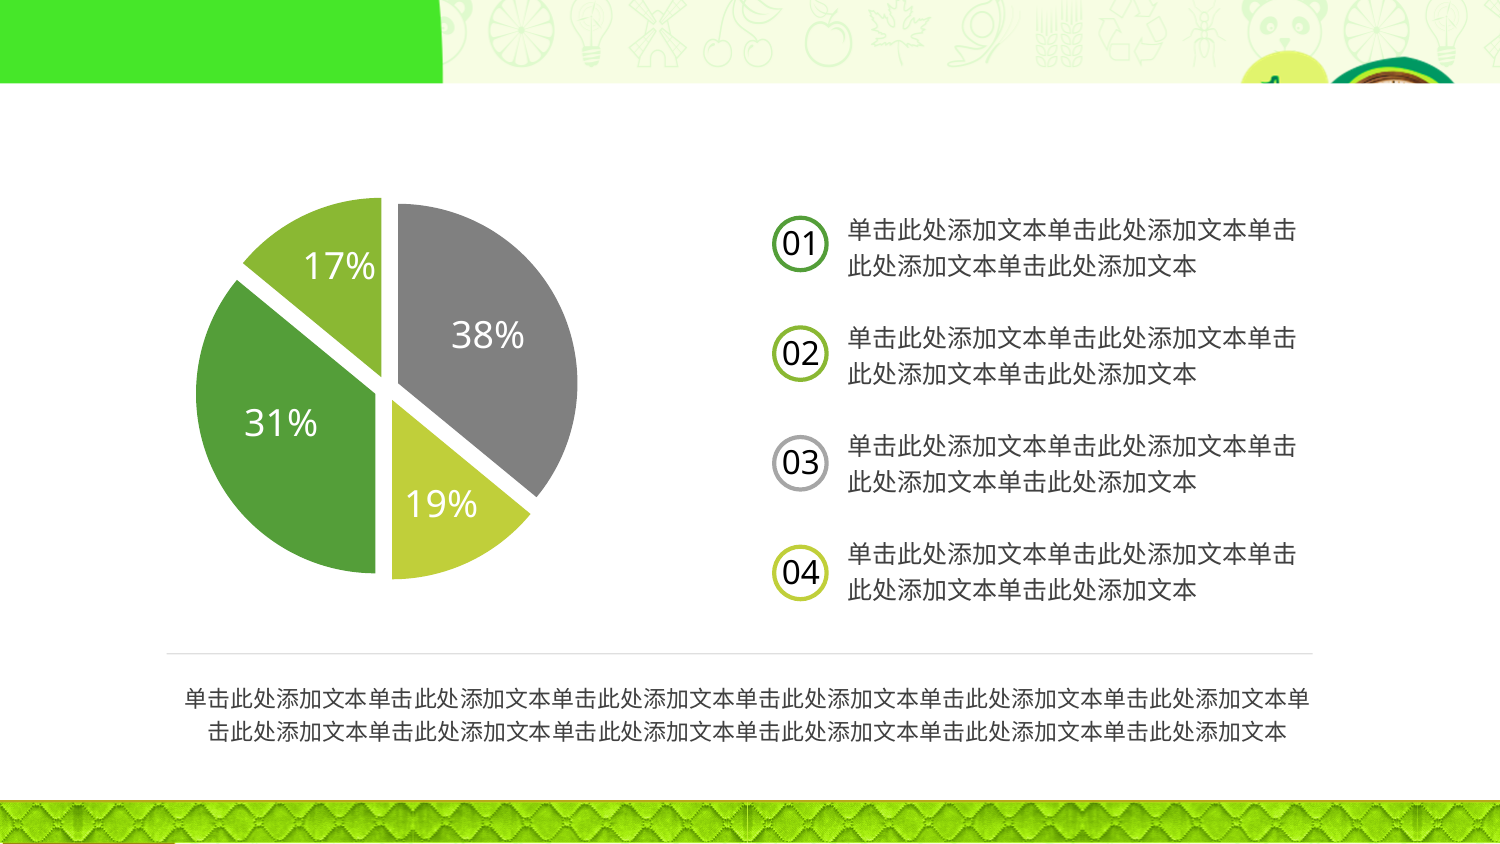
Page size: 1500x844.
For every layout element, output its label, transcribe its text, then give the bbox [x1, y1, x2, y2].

picture [0, 0, 1500, 83]
text_box 单击此处添加文本单击此处添加文本单击此处添加文本单击此处添加文本 [840, 416, 1318, 504]
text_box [774, 214, 828, 271]
text_box 单击此处添加文本单击此处添加文本单击此处添加文本单击此处添加文本 [840, 524, 1318, 612]
text_box 单击此处添加文本单击此处添加文本单击此处添加文本单击此处添加文本 [840, 200, 1318, 288]
picture [0, 800, 1500, 844]
text_box 单击此处添加文本单击此处添加文本单击此处添加文本单击此处添加文本单击此处添加文本单击此处添加文本单击此处添加文本单击此处添加文本单击此处添加文本单击此处添加文本单击此处添加文本单击此处添加文本 [182, 678, 1313, 745]
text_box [194, 196, 579, 581]
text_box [774, 434, 828, 490]
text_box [774, 543, 828, 600]
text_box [774, 324, 828, 380]
text_box 单击此处添加文本单击此处添加文本单击此处添加文本单击此处添加文本 [840, 308, 1318, 396]
